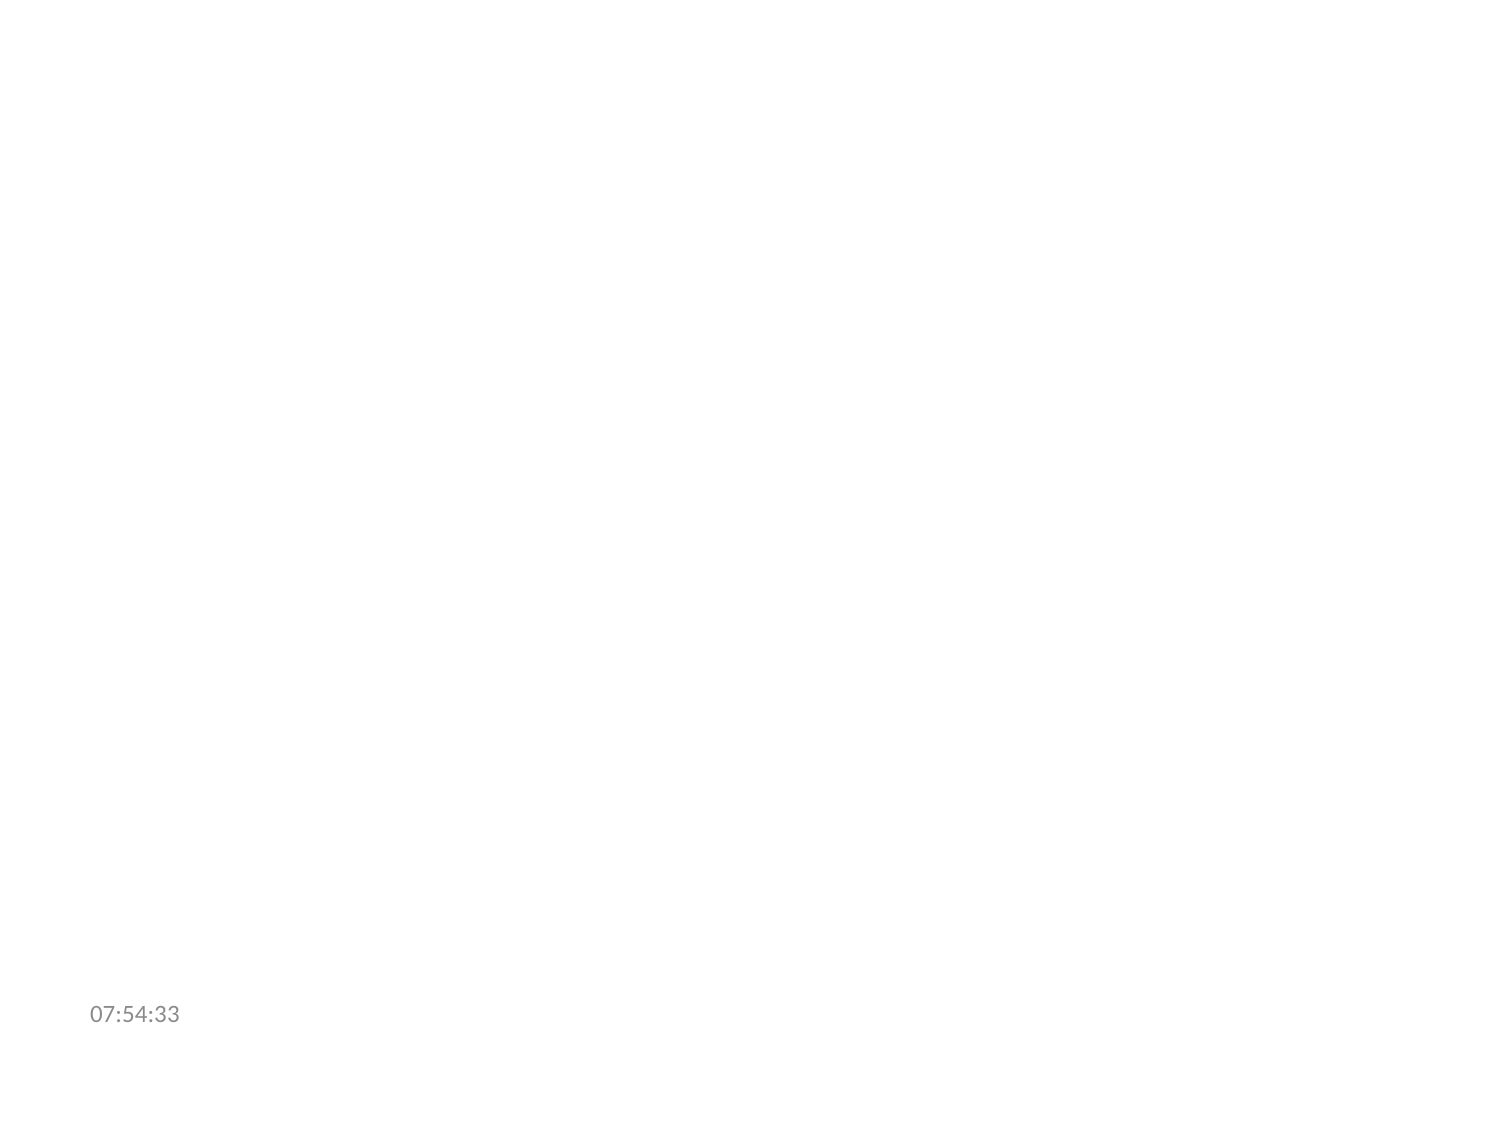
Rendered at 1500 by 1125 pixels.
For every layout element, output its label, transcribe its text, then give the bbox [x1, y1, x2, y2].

text_box 15:35:09 [75, 982, 425, 1043]
